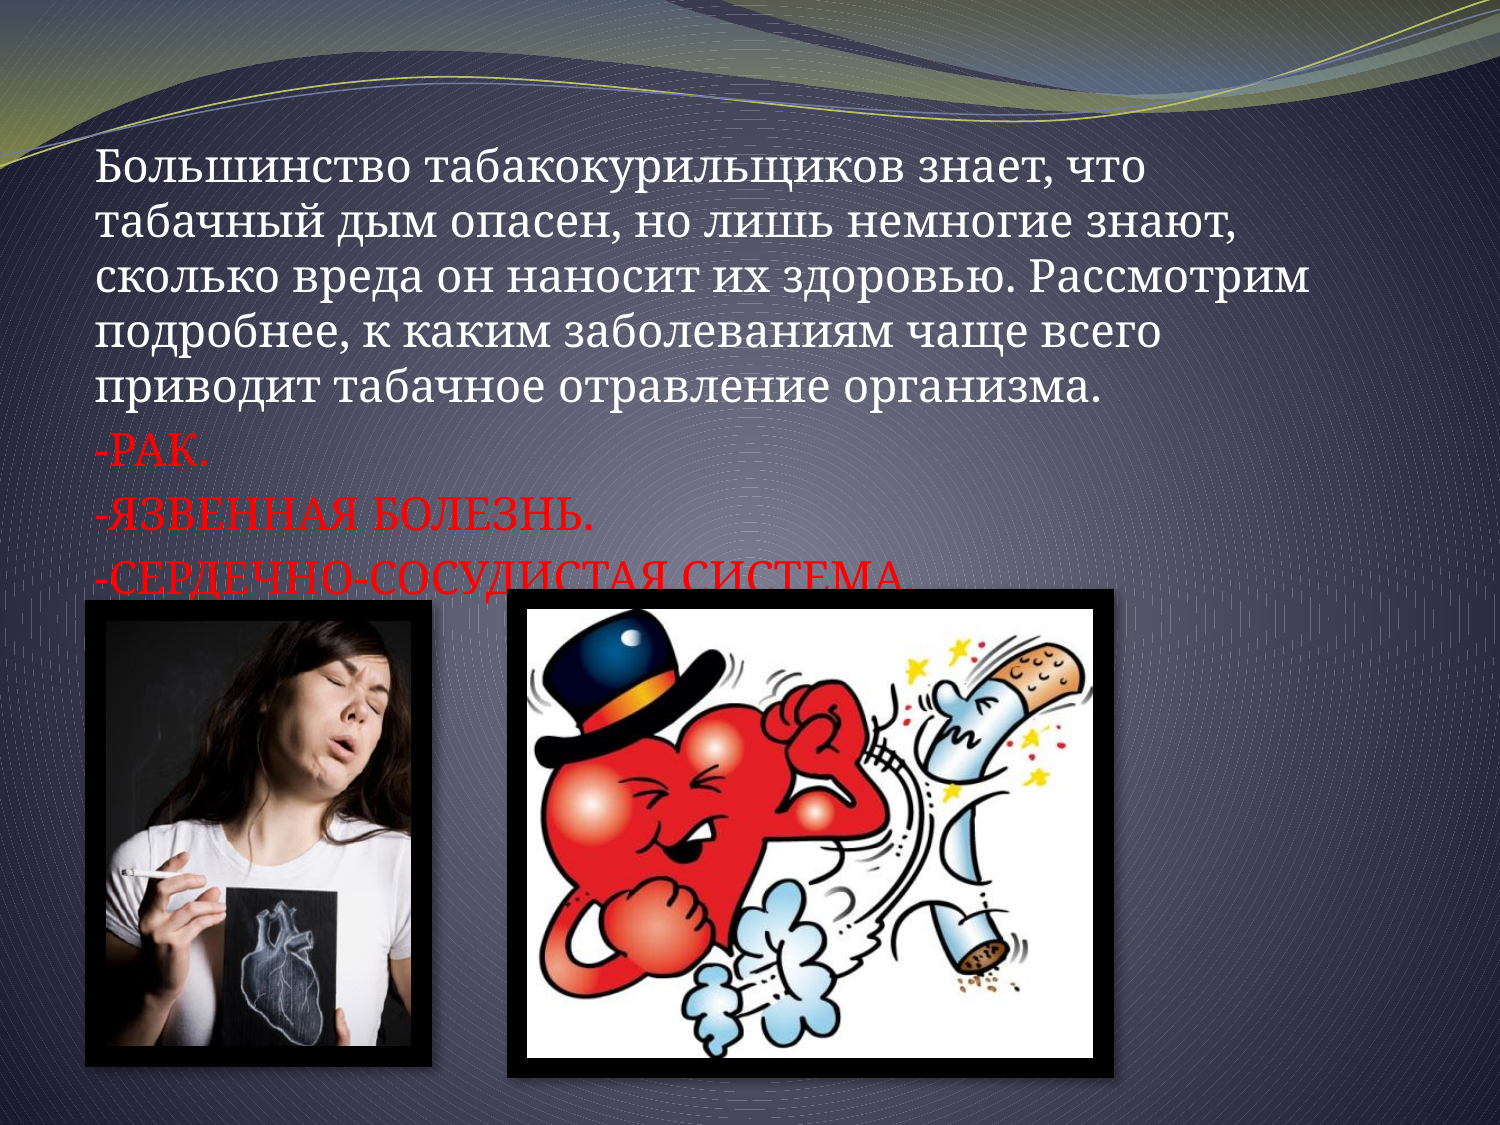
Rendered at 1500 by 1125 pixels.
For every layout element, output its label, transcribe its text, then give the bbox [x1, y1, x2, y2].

picture [527, 609, 1094, 1058]
list Большинство табакокурильщиков знает, что табачный дым опасен, но лишь немногие знают, сколько вреда он наносит их здоровью. Рассмотрим подробнее, к каким заболеваниям чаще всего приводит табачное отравление организма. -РАК. -ЯЗВЕННАЯ БОЛЕЗНЬ. -СЕРДЕЧНО-СОСУДИСТАЯ СИСТЕМА. [86, 128, 1362, 973]
picture [105, 620, 412, 1047]
